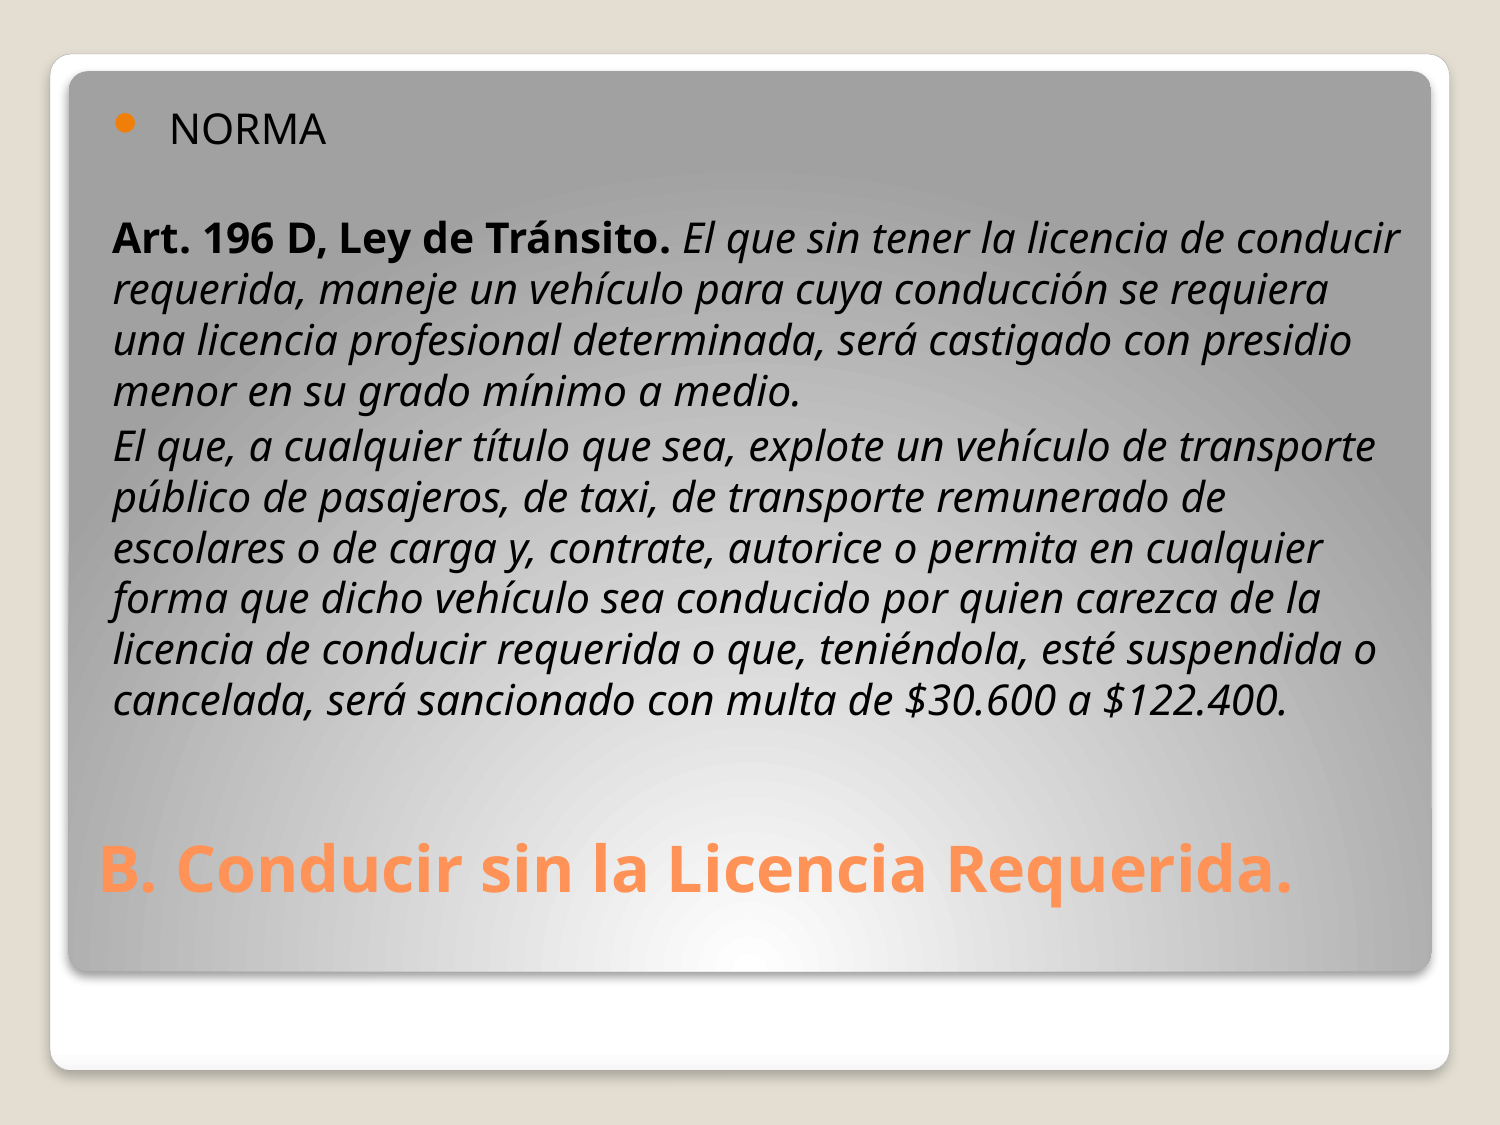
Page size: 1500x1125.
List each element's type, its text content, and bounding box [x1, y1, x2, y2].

list NORMA Art. 196 D, Ley de Tránsito. El que sin tener la licencia de conducir requerida, maneje un vehículo para cuya conducción se requiera una licencia profesional determinada, será castigado con presidio menor en su grado mínimo a medio. El que, a cualquier título que sea, explote un vehículo de transporte público de pasajeros, de taxi, de transporte remunerado de escolares o de carga y, contrate, autorice o permita en cualquier forma que dicho vehículo sea conducido por quien carezca de la licencia de conducir requerida o que, teniéndola, esté suspendida o cancelada, será sancionado con multa de $30.600 a $122.400. [82, 86, 1425, 774]
title B. Conducir sin la Licencia Requerida. [82, 817, 1425, 990]
